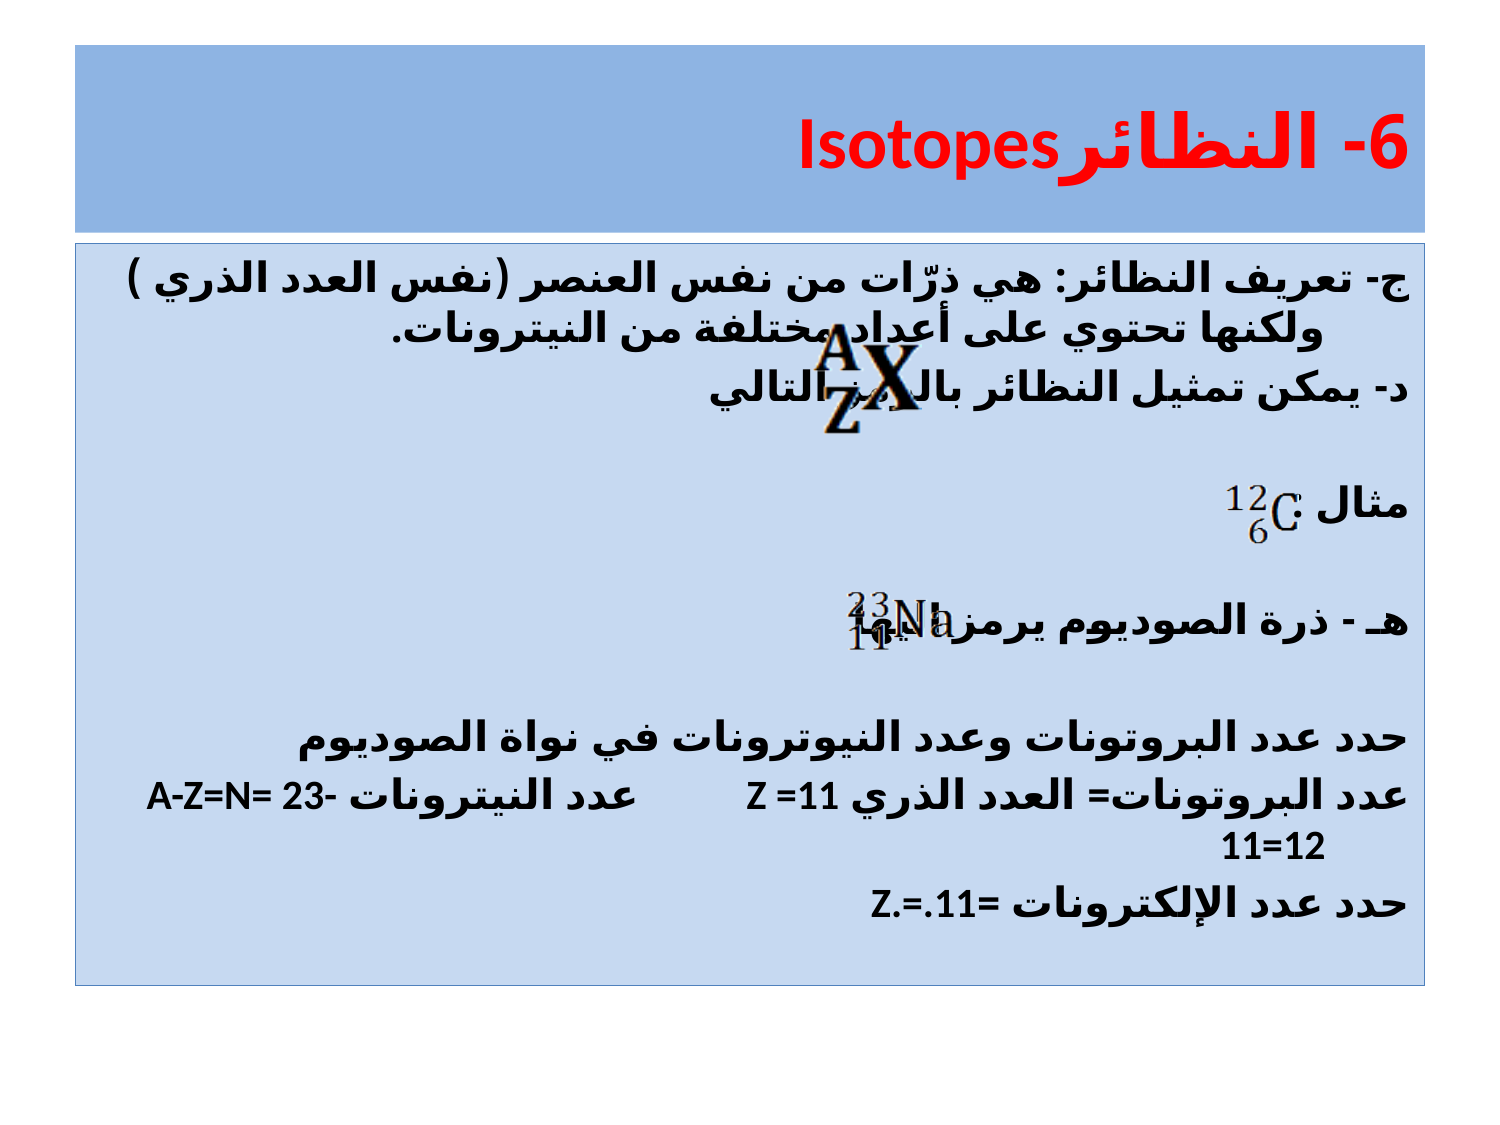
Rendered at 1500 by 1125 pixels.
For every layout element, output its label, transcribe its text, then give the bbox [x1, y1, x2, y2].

picture [808, 314, 922, 492]
text_box [0, 0, 1500, 75]
title 6- النظائرIsotopes [75, 172, 1425, 181]
title 6- النظائرIsotopes [75, 75, 1425, 171]
picture [1222, 479, 1300, 577]
text_box [0, 181, 1500, 257]
picture [844, 585, 956, 684]
list ج- تعريف النظائر: هي ذرّات من نفس العنصر (نفس العدد الذري ) ولكنها تحتوي على أعداد مختلفة من النيترونات. د- يمكن تمثيل النظائر بالرمز التالي مثال : هـ - ذرة الصوديوم يرمز اليها حدد عدد البروتونات وعدد النيوترونات في نواة الصوديوم عدد البروتونات= العدد الذري Z =11 عدد النيترونات A-Z=N= 23-11=12 حدد عدد الإلكترونات =Z.=.11 [75, 257, 1425, 986]
